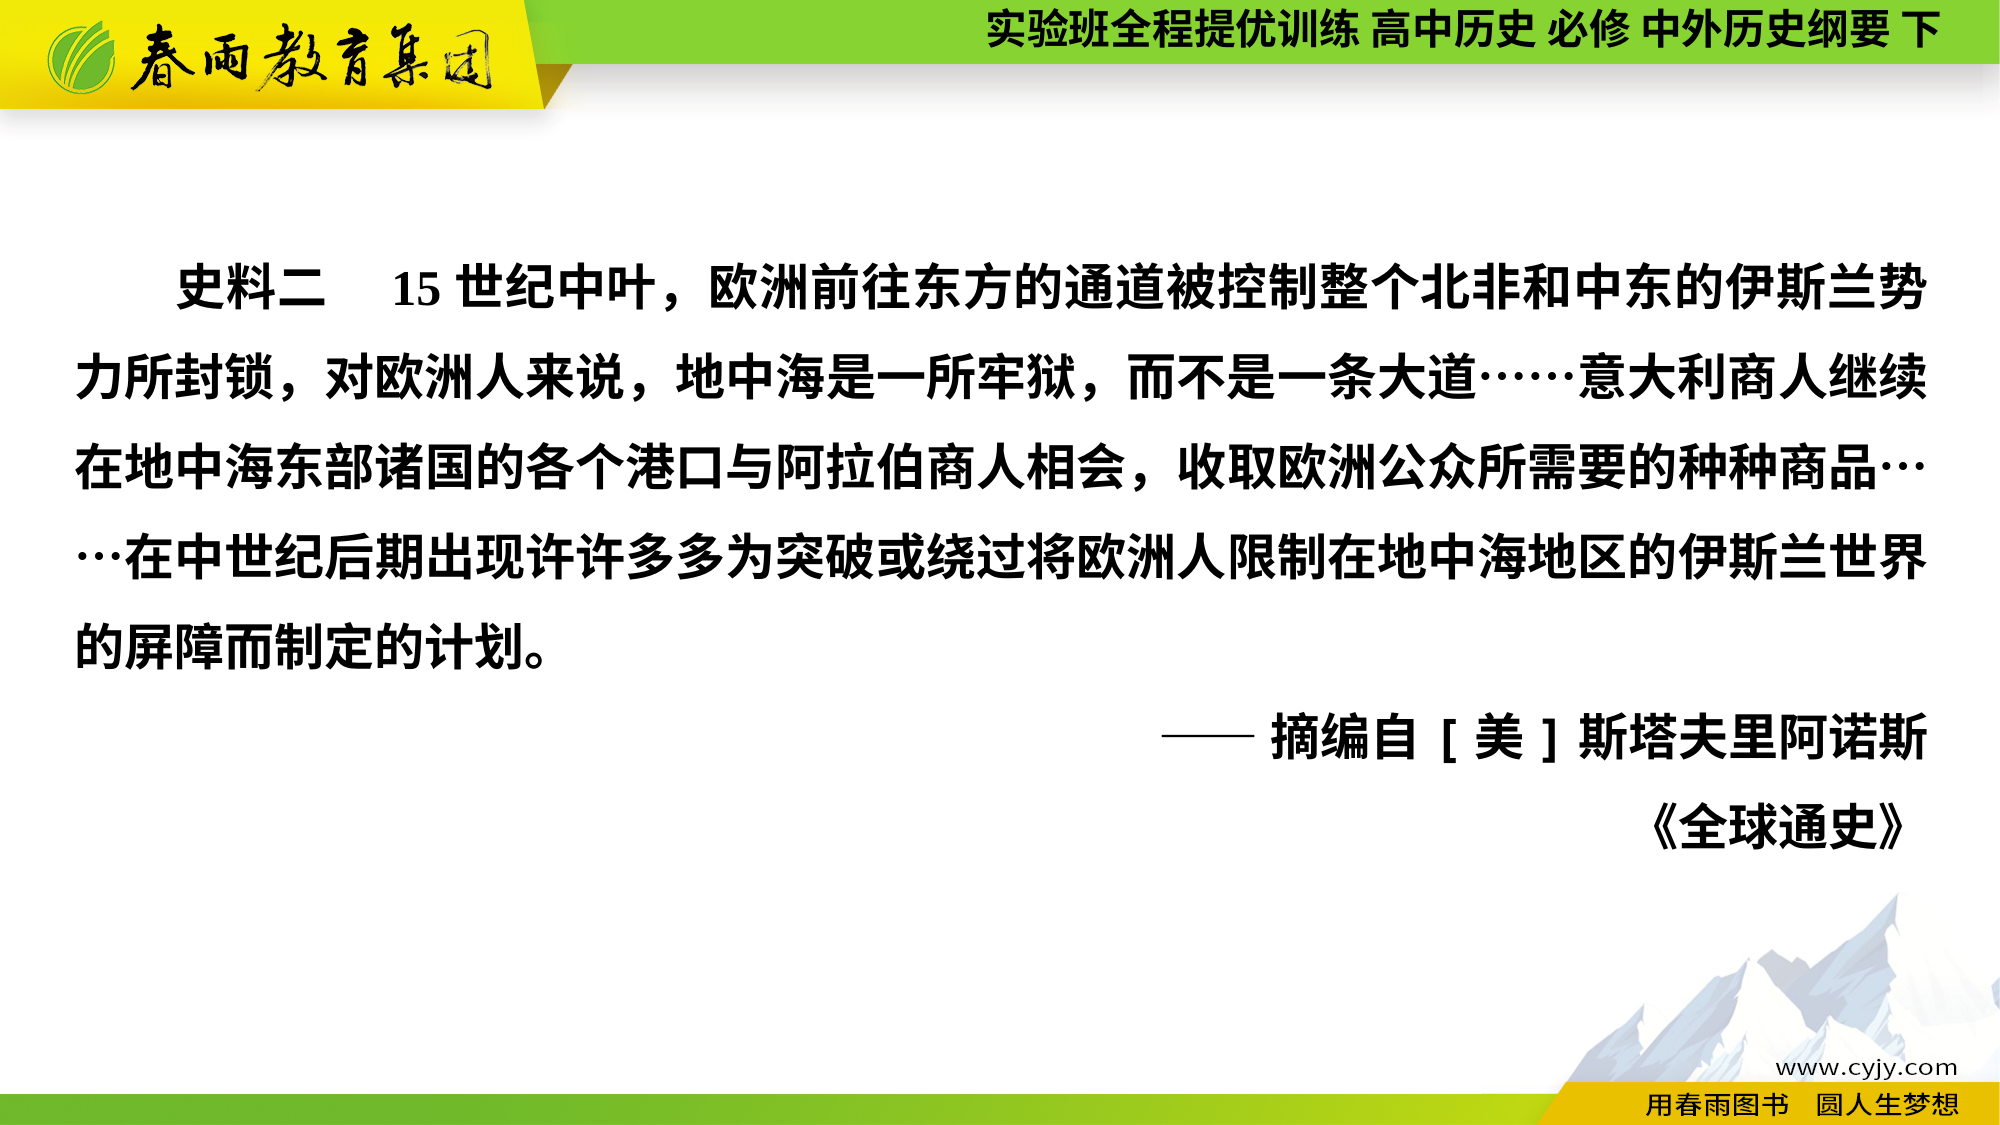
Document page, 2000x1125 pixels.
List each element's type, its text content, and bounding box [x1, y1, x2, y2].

list 史料二 15世纪中叶，欧洲前往东方的通道被控制整个北非和中东的伊斯兰势力所封锁，对欧洲人来说，地中海是一所牢狱，而不是一条大道……意大利商人继续在地中海东部诸国的各个港口与阿拉伯商人相会，收取欧洲公众所需要的种种商品……在中世纪后期出现许许多多为突破或绕过将欧洲人限制在地中海地区的伊斯兰世界的屏障而制定的计划。 ——摘编自[美]斯塔夫里阿诺斯 《全球通史》 [59, 218, 1944, 858]
picture [0, 0, 2000, 1125]
